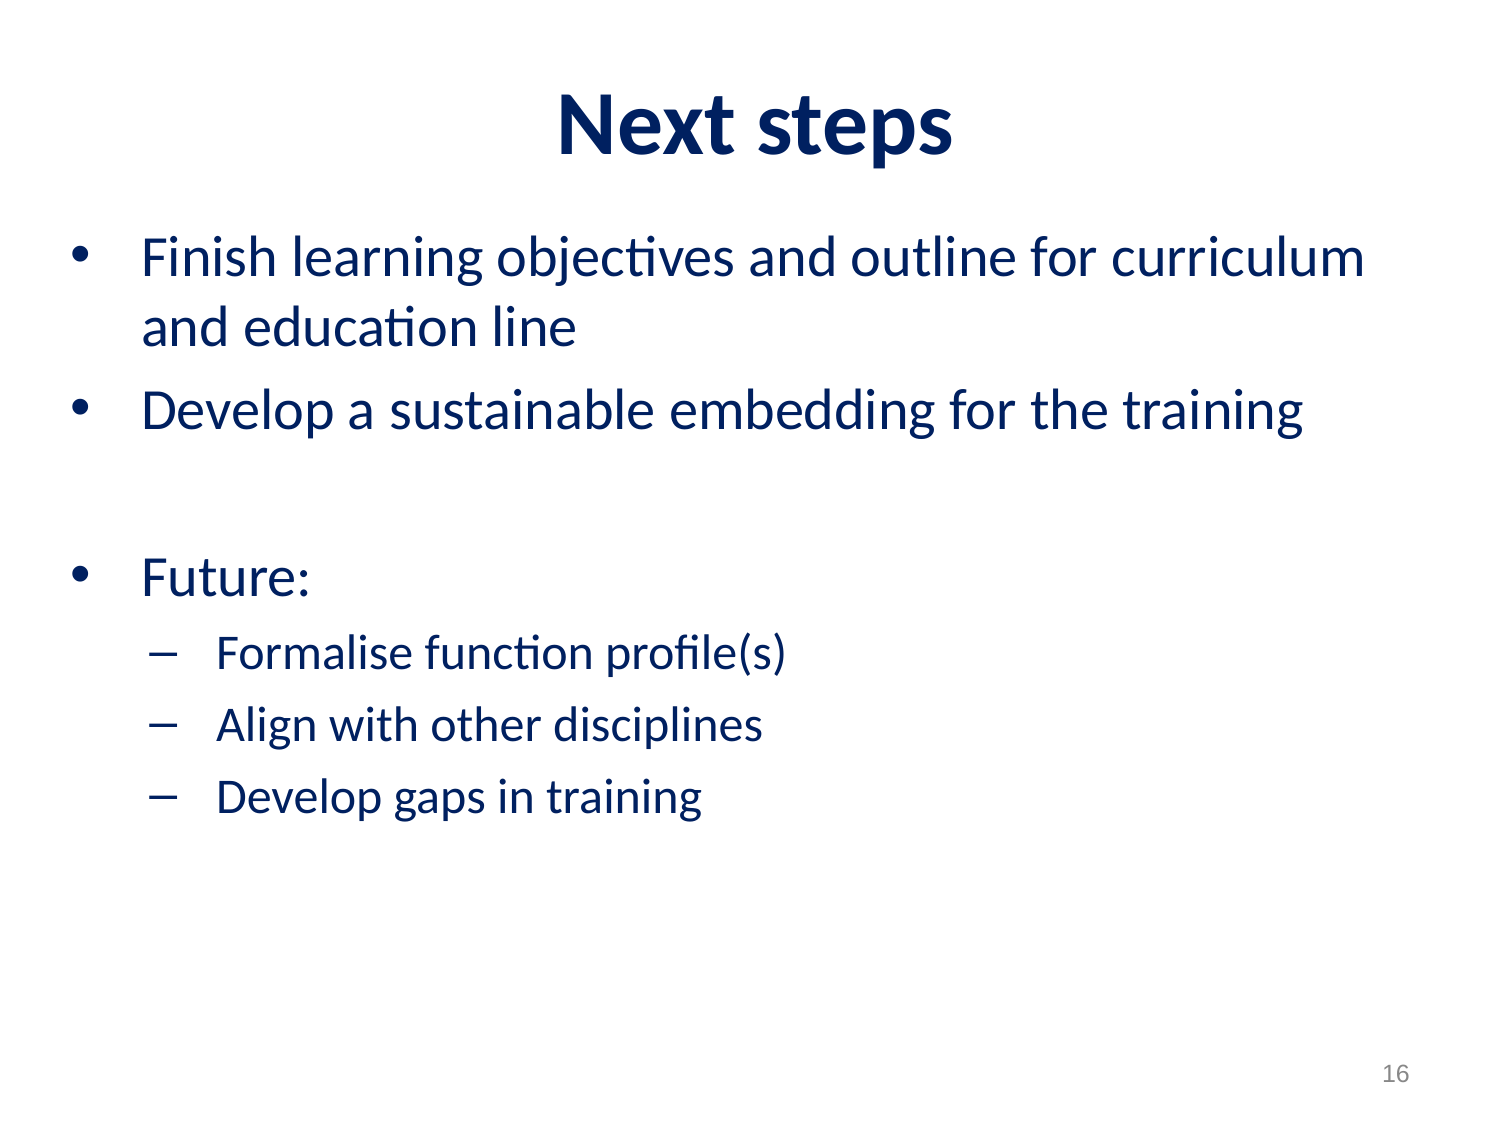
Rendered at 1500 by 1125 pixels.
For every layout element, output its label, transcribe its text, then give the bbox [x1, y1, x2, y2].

slide_number 16 [1074, 1042, 1425, 1103]
list Finish learning objectives and outline for curriculum and education line Develop a sustainable embedding for the training Future: Formalise function profile(s) Align with other disciplines Develop gaps in training [50, 210, 1448, 993]
text_box Next steps [100, 29, 1412, 206]
